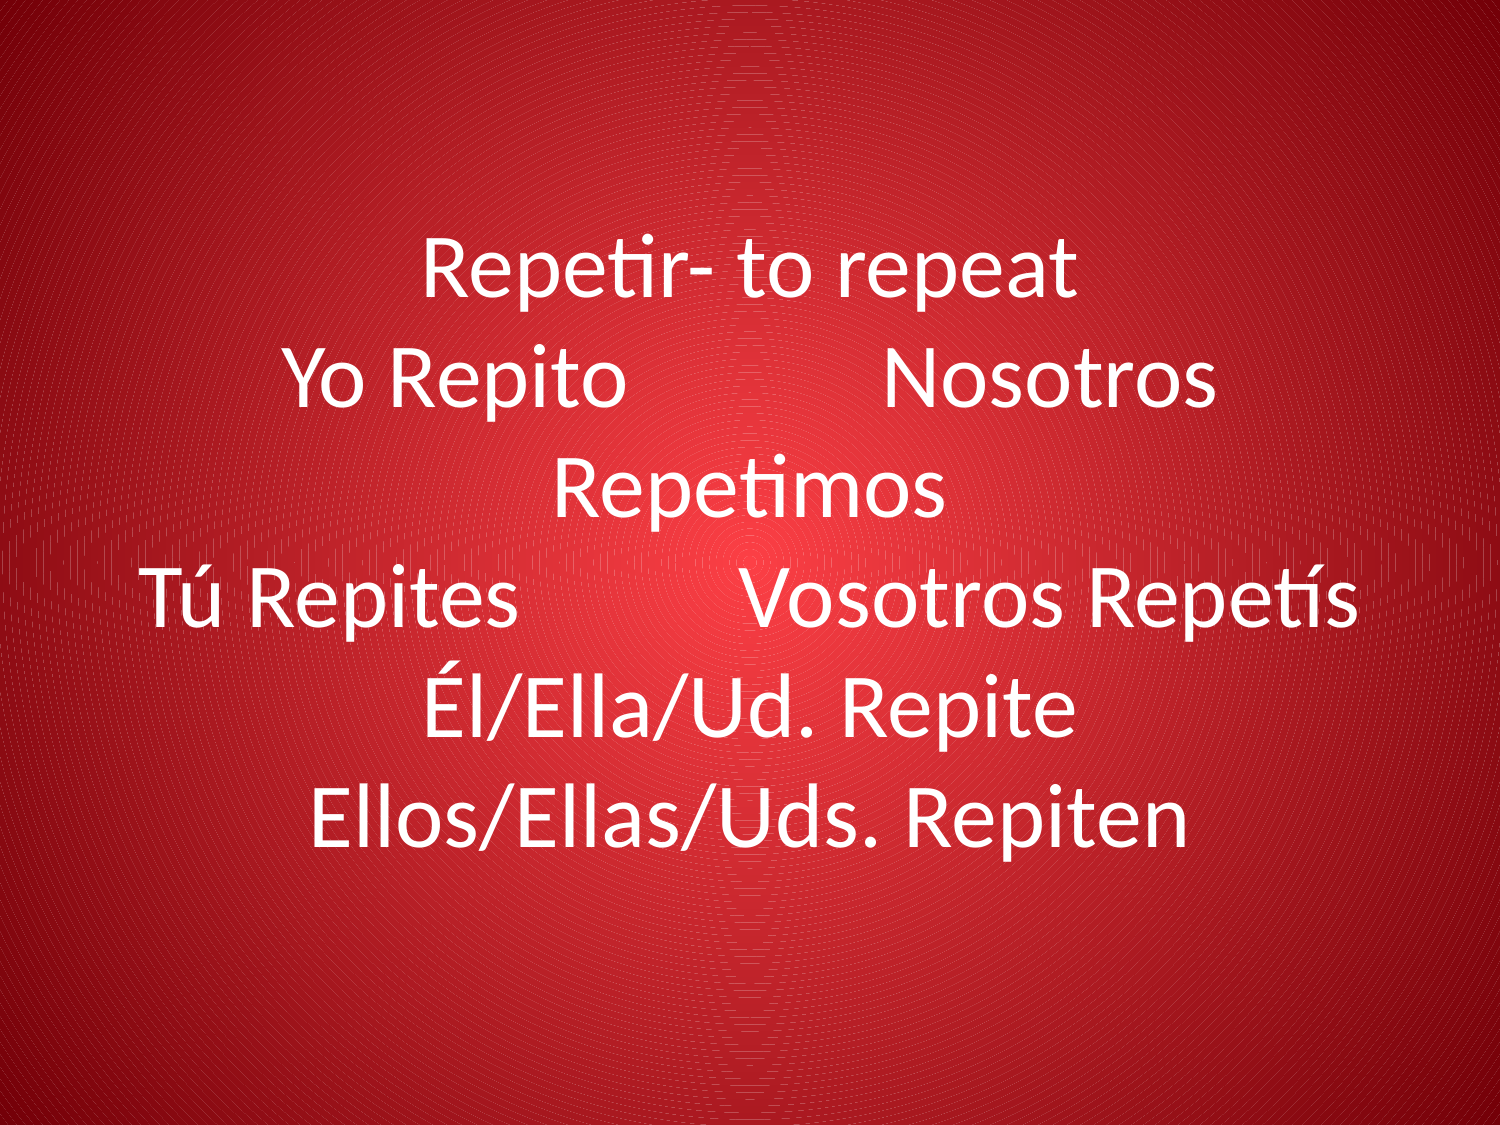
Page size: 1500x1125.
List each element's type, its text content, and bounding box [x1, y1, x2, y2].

title Repetir- to repeat Yo Repito Nosotros Repetimos Tú Repites Vosotros Repetís Él/Ella/Ud. Repite Ellos/Ellas/Uds. Repiten [75, 45, 1425, 1027]
